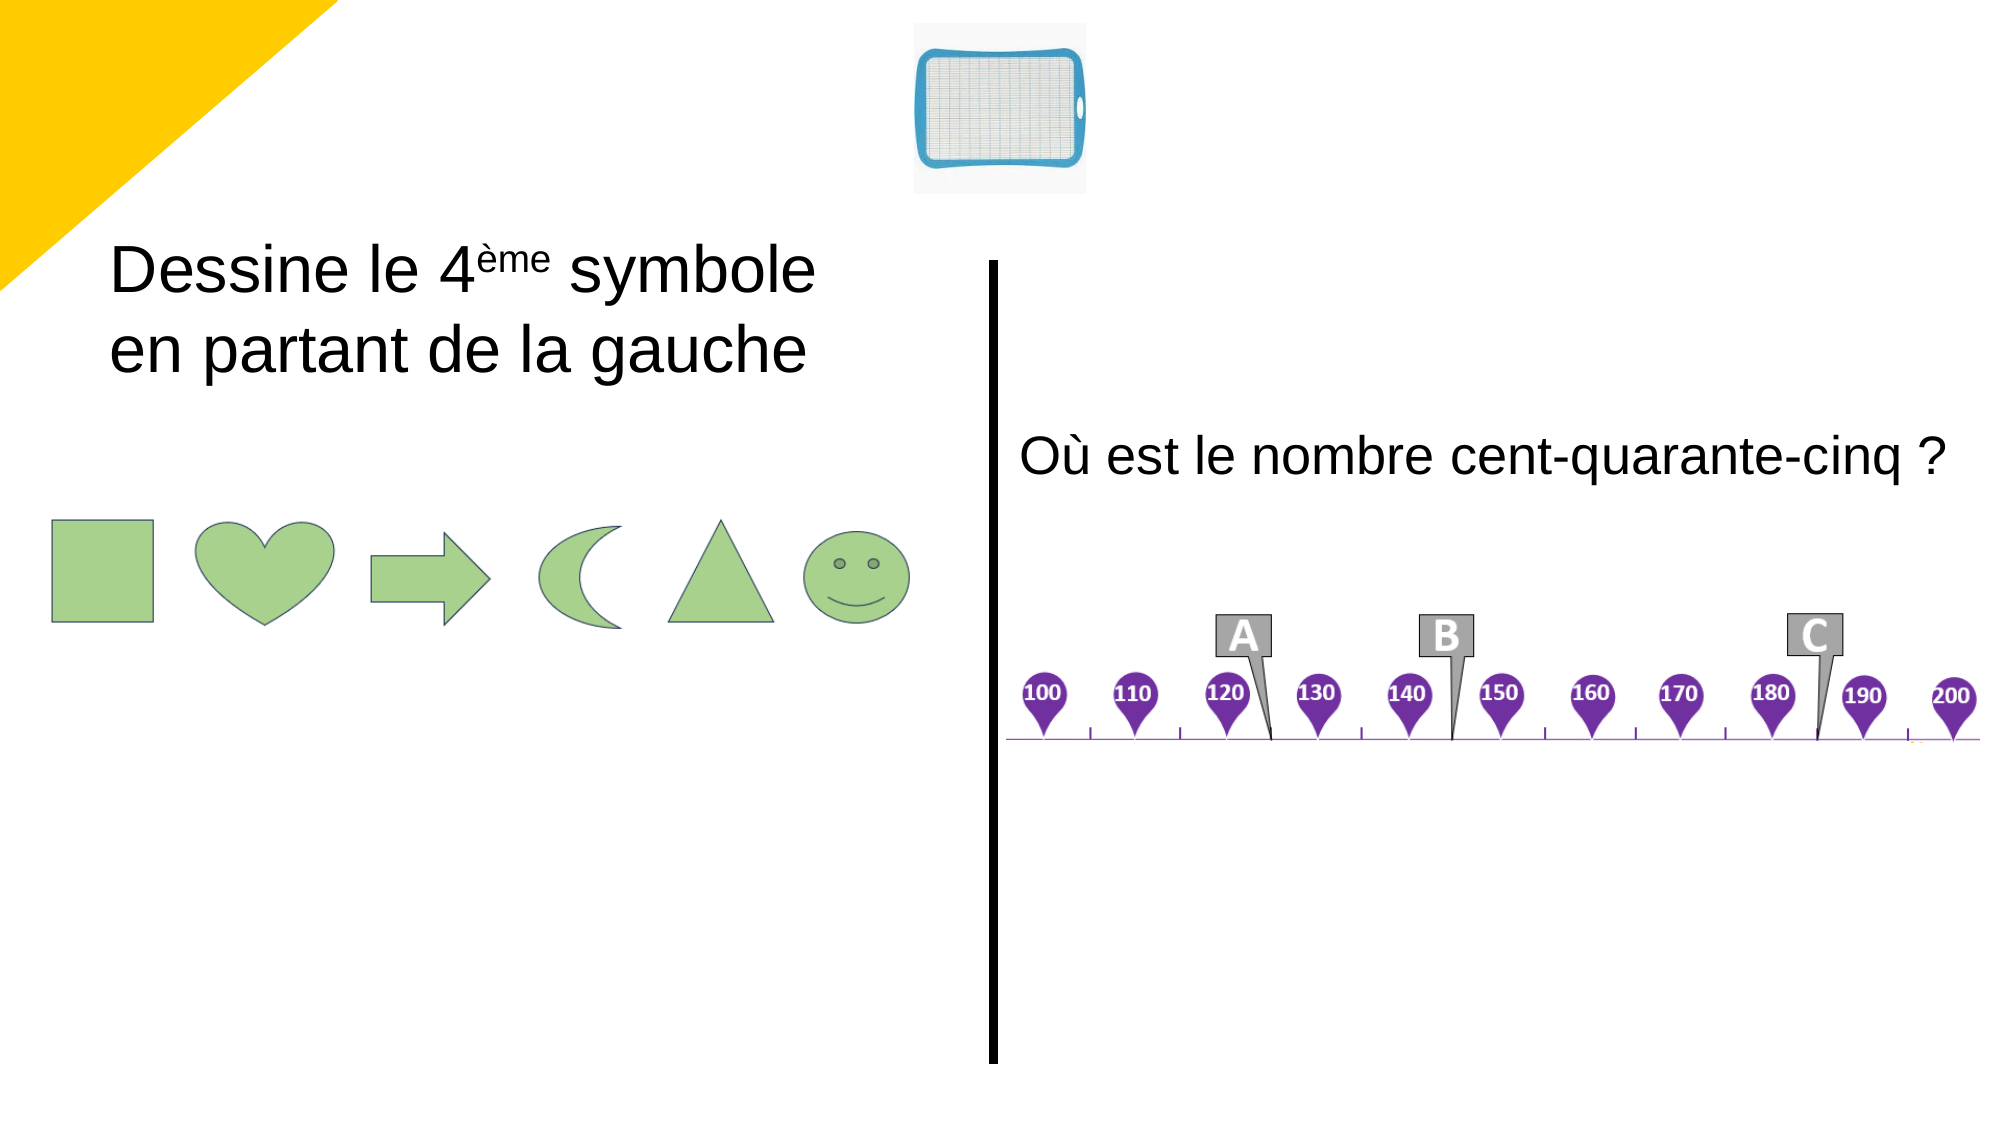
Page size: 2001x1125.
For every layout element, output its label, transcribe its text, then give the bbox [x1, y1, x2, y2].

picture [1006, 608, 1980, 743]
text_box Dessine le 4ème symbole en partant de la gauche [94, 218, 915, 394]
text_box Où est le nombre cent-quarante-cinq ? [1004, 413, 1979, 573]
picture [38, 508, 915, 632]
picture [914, 23, 1086, 194]
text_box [0, 0, 337, 290]
